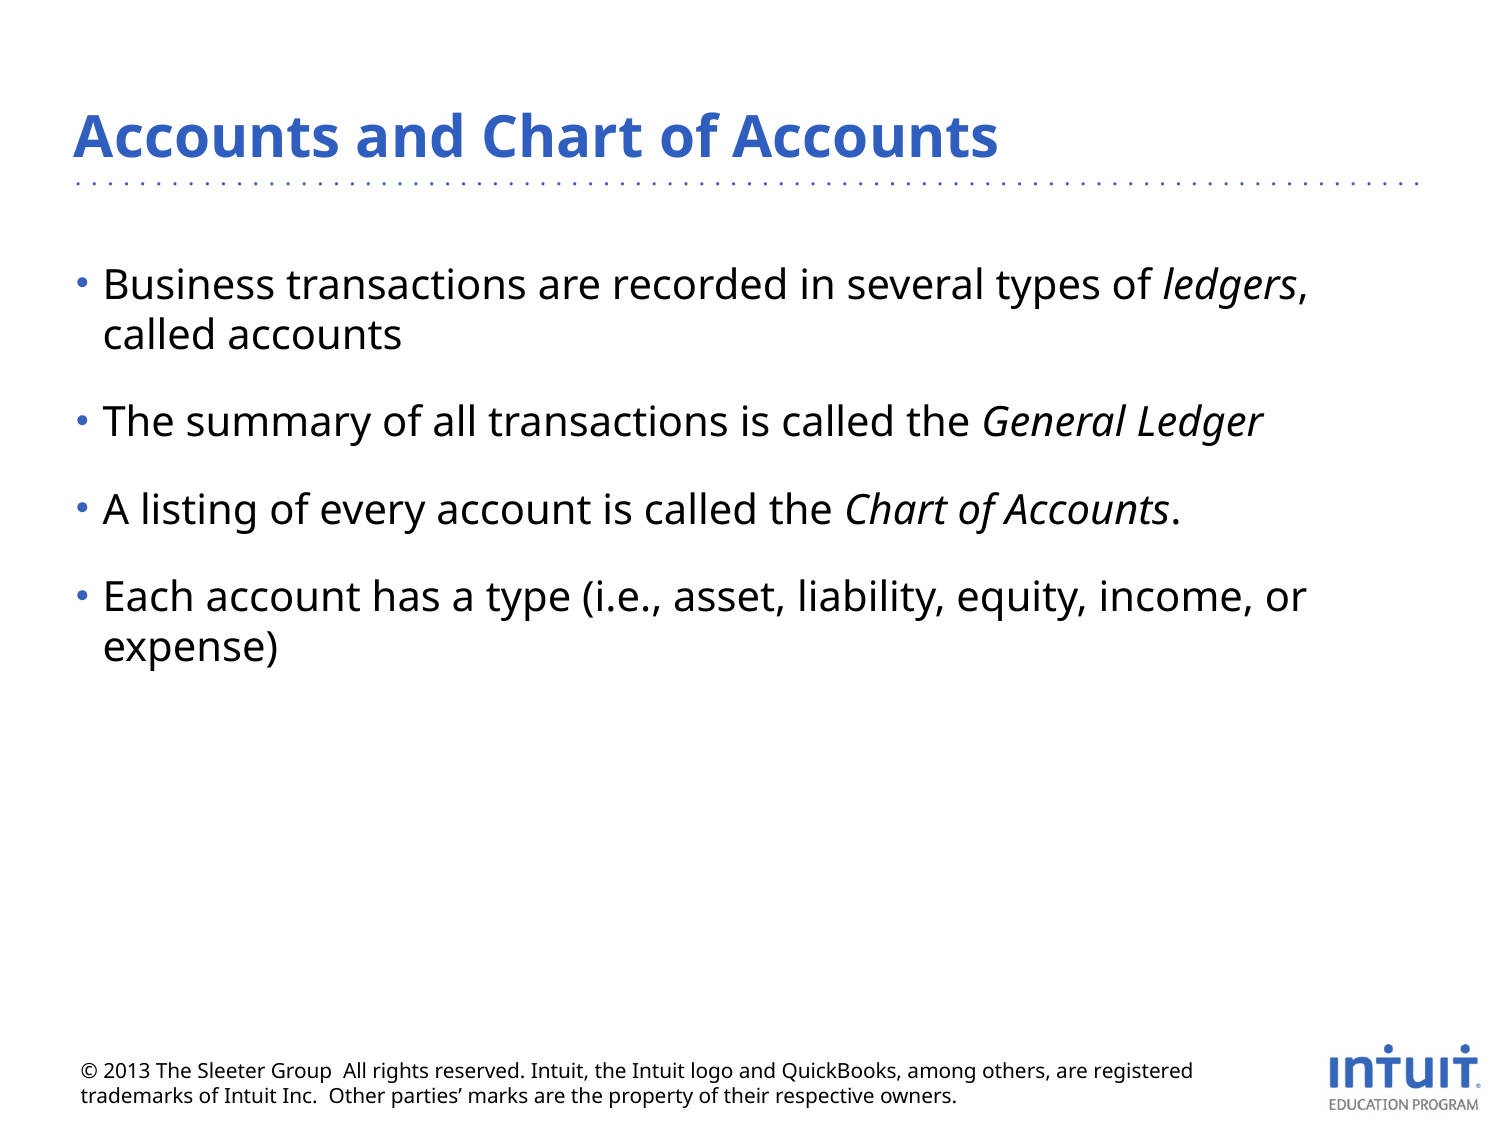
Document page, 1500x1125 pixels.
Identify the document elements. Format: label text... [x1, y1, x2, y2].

picture [1325, 1039, 1485, 1116]
title Accounts and Chart of Accounts [73, 62, 1424, 169]
list Business transactions are recorded in several types of ledgers, called accounts The summary of all transactions is called the General Ledger A listing of every account is called the Chart of Accounts. Each account has a type (i.e., asset, liability, equity, income, or expense) [75, 249, 1425, 993]
